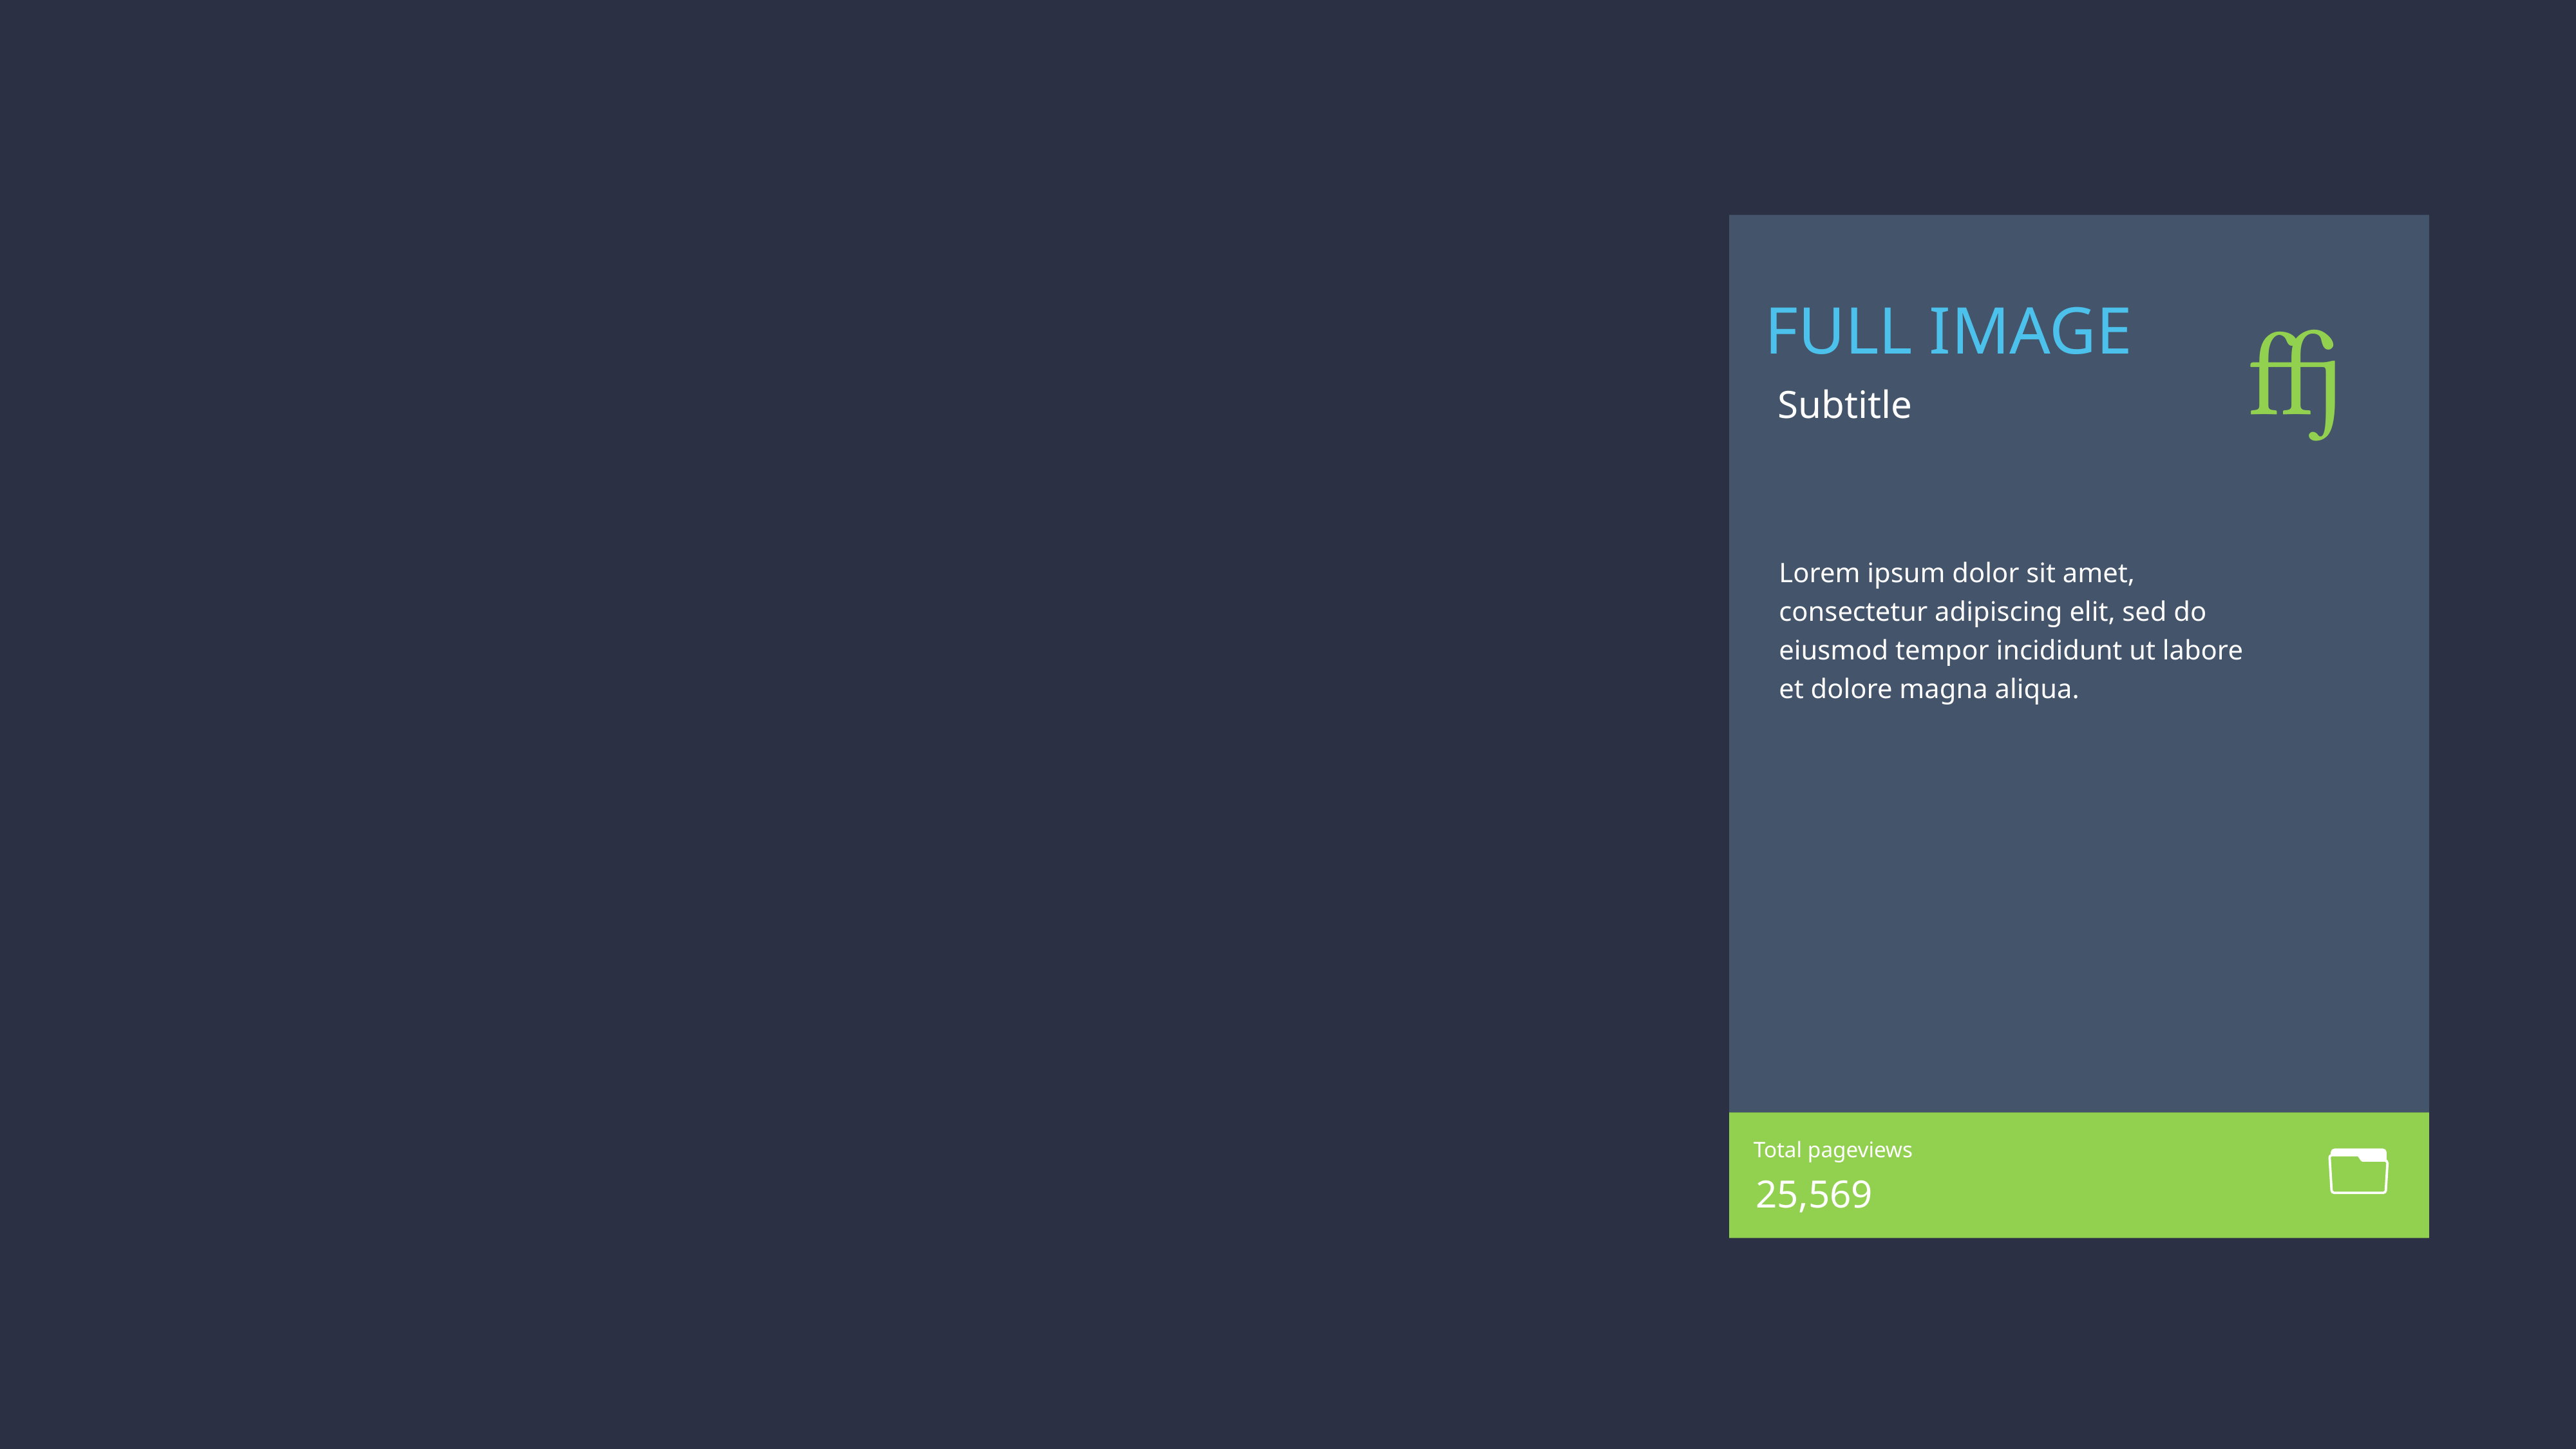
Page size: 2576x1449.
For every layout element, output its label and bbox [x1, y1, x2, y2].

text_box [1729, 214, 2429, 1238]
picture [0, 0, 2576, 1449]
